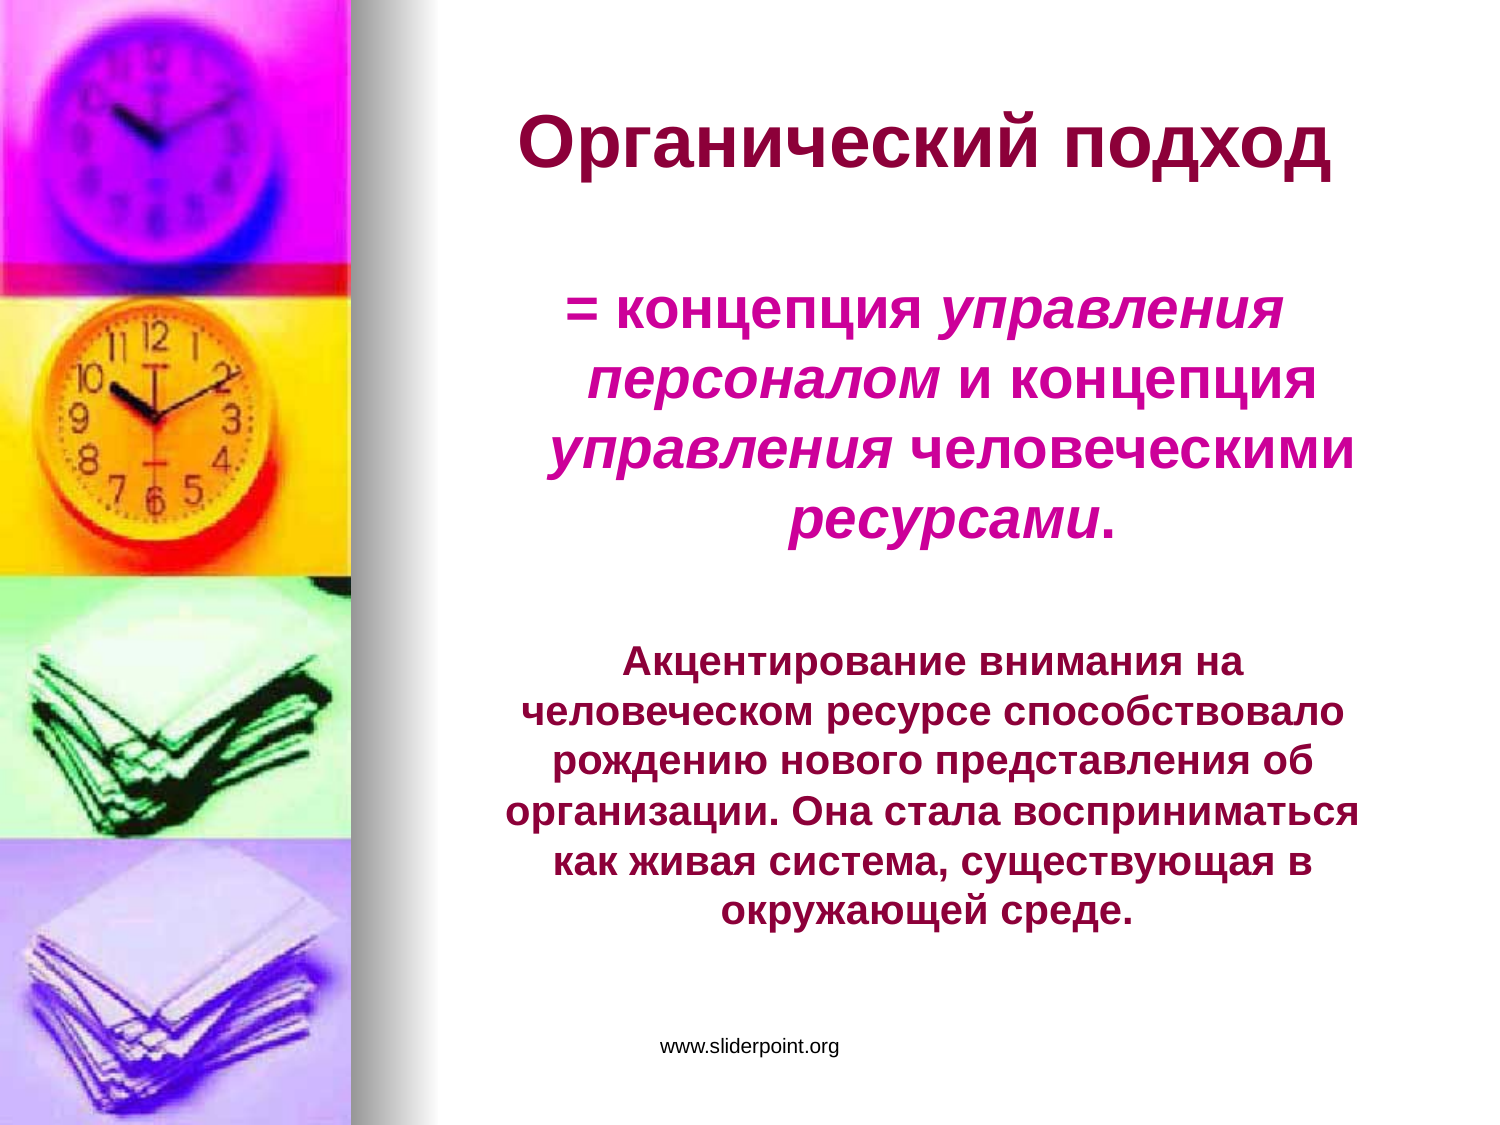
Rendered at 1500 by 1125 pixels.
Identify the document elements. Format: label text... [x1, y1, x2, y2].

picture [0, 0, 351, 1125]
title Органический подход [399, 37, 1451, 238]
list = концепция управления персоналом и концепция управления человеческими ресурсами. [399, 262, 1451, 1001]
text_box Акцентирование внимания на человеческом ресурсе способствовало рождению нового представления об организации. Она стала восприниматься как живая система, существующая в окружающей среде. [466, 625, 1400, 941]
footer www.sliderpoint.org [512, 1024, 988, 1101]
